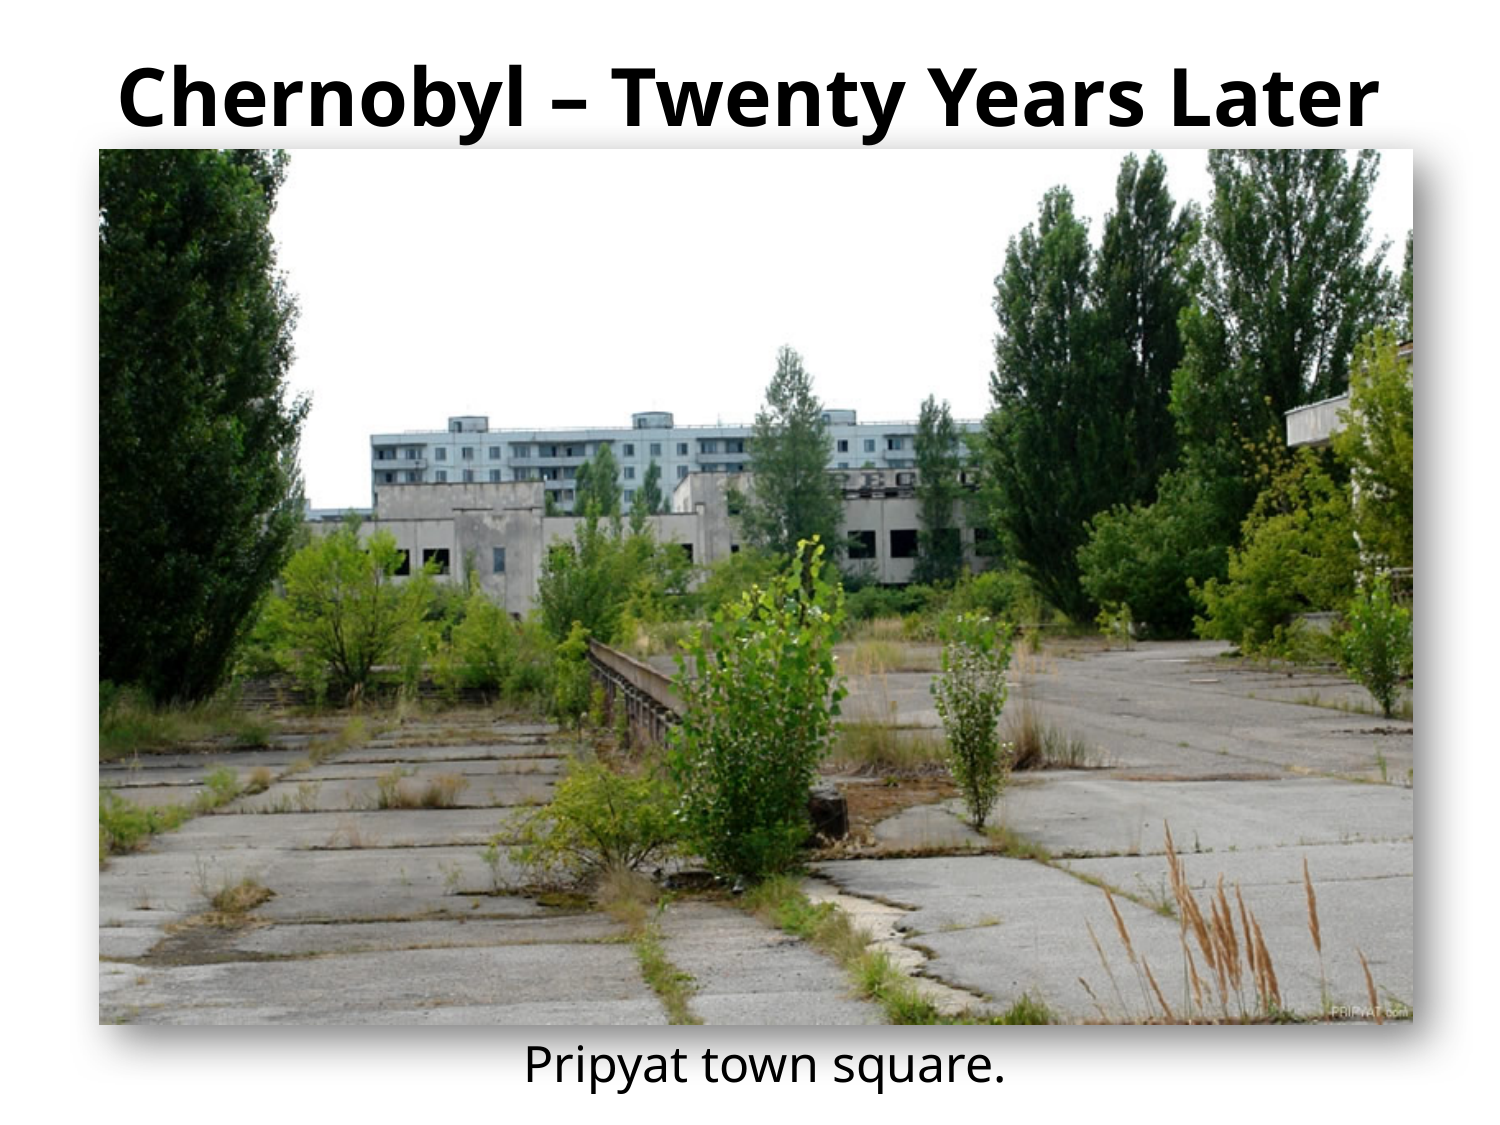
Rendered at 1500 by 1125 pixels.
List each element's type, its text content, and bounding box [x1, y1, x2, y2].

picture [99, 149, 1414, 1025]
text_box Pripyat town square. [508, 1033, 1023, 1100]
title Chernobyl – Twenty Years Later [75, 0, 1425, 188]
